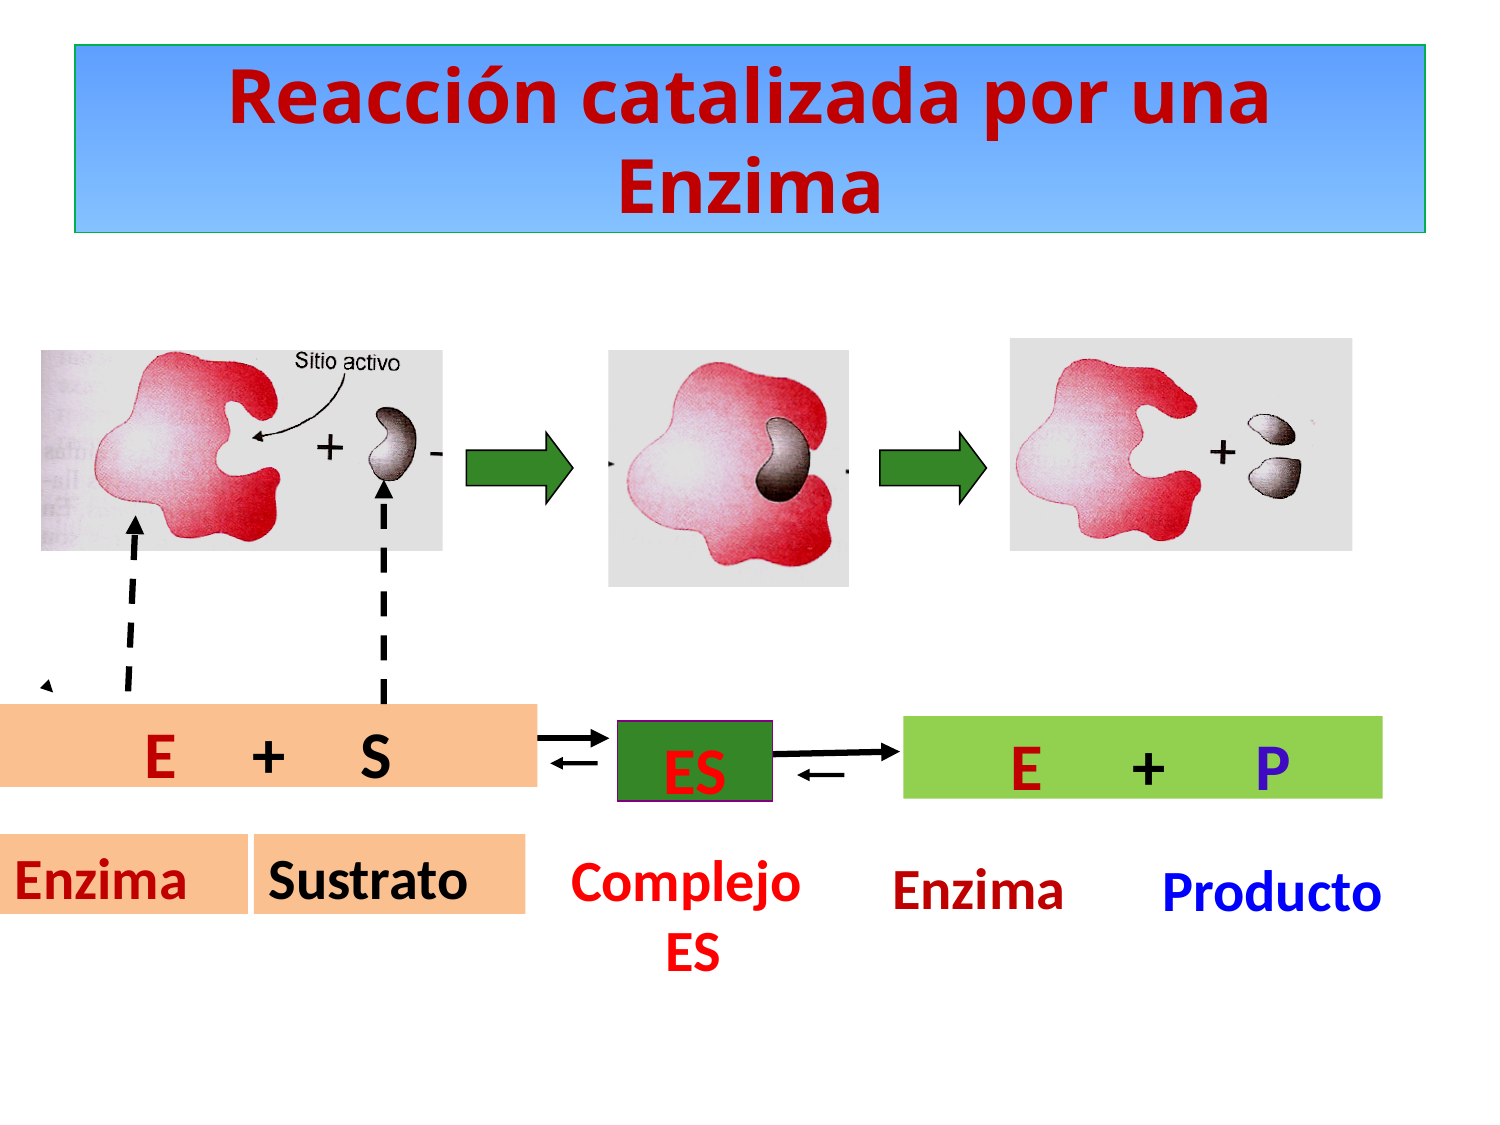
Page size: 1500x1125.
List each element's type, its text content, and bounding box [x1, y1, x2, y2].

text_box [879, 432, 987, 504]
title Reacción catalizada por una Enzima [74, 44, 1426, 233]
text_box Producto [1125, 846, 1421, 938]
text_box E + P [903, 716, 1383, 799]
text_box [849, 751, 901, 755]
picture [40, 349, 443, 551]
text_box [39, 679, 54, 693]
text_box Enzima [856, 843, 1102, 936]
picture [1009, 337, 1353, 552]
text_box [0, 703, 538, 915]
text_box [528, 720, 844, 997]
text_box [466, 432, 573, 504]
picture [608, 349, 850, 587]
